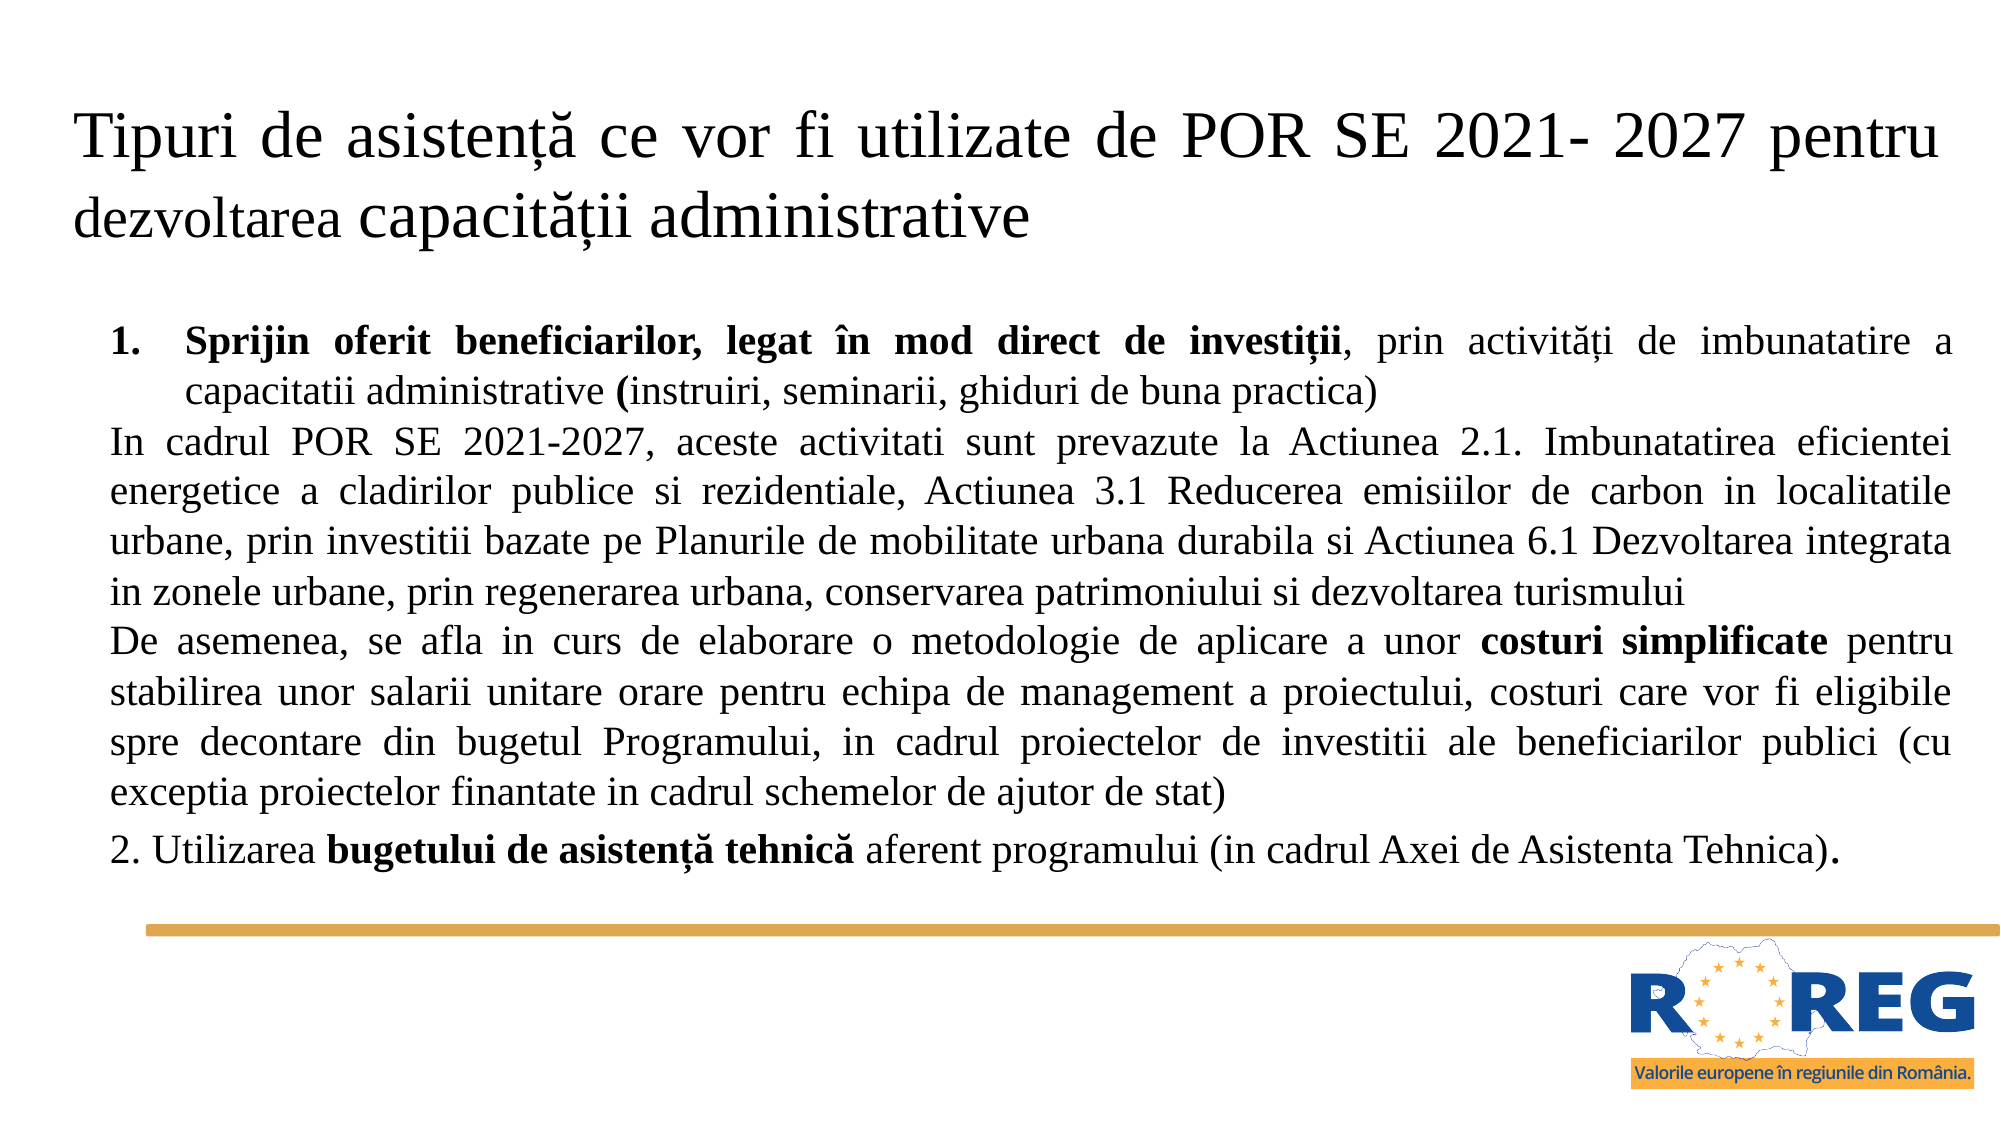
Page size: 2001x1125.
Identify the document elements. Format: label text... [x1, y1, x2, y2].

text_box Sprijin oferit beneficiarilor, legat în mod direct de investiții, prin activități de imbunatatire a capacitatii administrative (instruiri, seminarii, ghiduri de buna practica) In cadrul POR SE 2021-2027, aceste activitati sunt prevazute la Actiunea 2.1. Imbunatatirea eficientei energetice a cladirilor publice si rezidentiale, Actiunea 3.1 Reducerea emisiilor de carbon in localitatile urbane, prin investitii bazate pe Planurile de mobilitate urbana durabila si Actiunea 6.1 Dezvoltarea integrata in zonele urbane, prin regenerarea urbana, conservarea patrimoniului si dezvoltarea turismului De asemenea, se afla in curs de elaborare o metodologie de aplicare a unor costuri simplificate pentru stabilirea unor salarii unitare orare pentru echipa de management a proiectului, costuri care vor fi eligibile spre decontare din bugetul Programului, in cadrul proiectelor de investitii ale beneficiarilor publici (cu exceptia proiectelor finantate in cadrul schemelor de ajutor de stat) 2. Utilizarea bugetului de asistență tehnică aferent programului (in cadrul Axei de Asistenta Tehnica). [95, 305, 1969, 1026]
text_box [145, 924, 1618, 937]
text_box Tipuri de asistență ce vor fi utilizate de POR SE 2021- 2027 pentru dezvoltarea capacității administrative [59, 83, 1959, 258]
picture [1618, 908, 1990, 1097]
text_box [1990, 924, 2000, 937]
